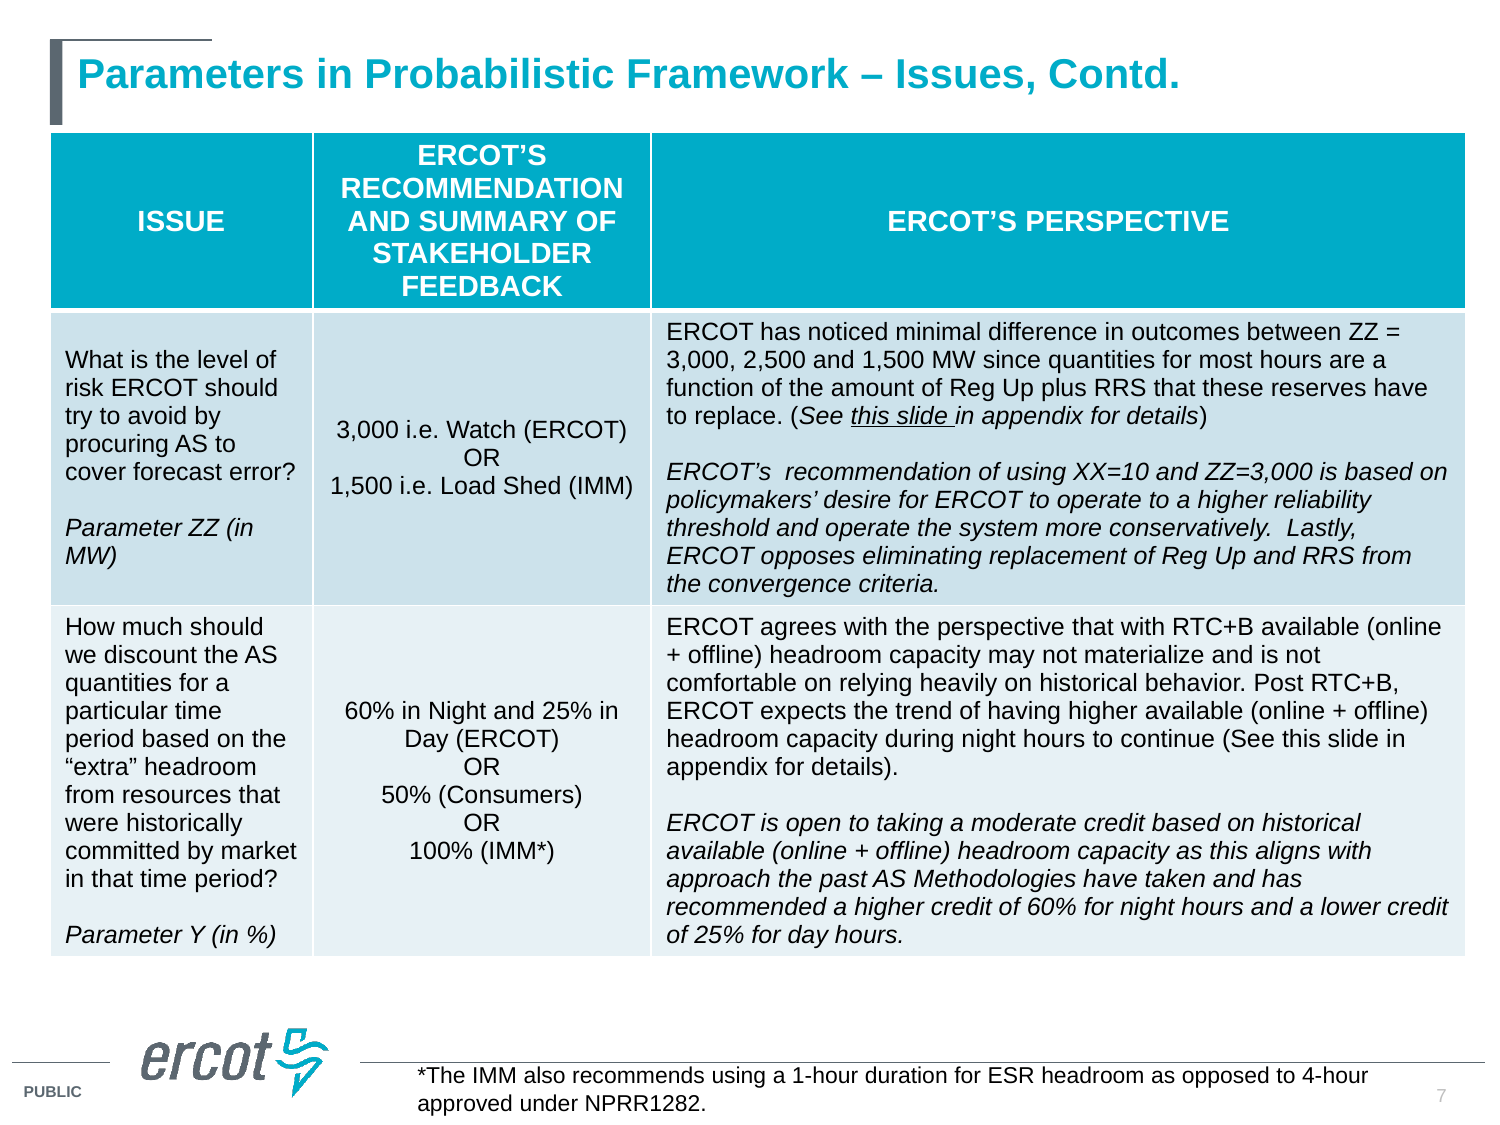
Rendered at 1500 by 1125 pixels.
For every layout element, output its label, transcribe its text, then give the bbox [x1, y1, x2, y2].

table_header Issue [51, 133, 312, 308]
picture [137, 1024, 332, 1100]
table_header ERCOT’s Recommendation and Summary of Stakeholder Feedback [314, 133, 650, 308]
text_box *The IMM also recommends using a 1-hour duration for ESR headroom as opposed to 4-hour approved under NPRR1282. [402, 1053, 1450, 1124]
table_cell 3,000 i.e. Watch (ERCOT) OR 1,500 i.e. Load Shed (IMM) [314, 313, 650, 605]
table_cell ERCOT has noticed minimal difference in outcomes between ZZ = 3,000, 2,500 and 1,500 MW since quantities for most hours are a function of the amount of Reg Up plus RRS that these reserves have to replace. (See this slide in appendix for details) ERCOT’s recommendation of using XX=10 and ZZ=3,000 is based on policymakers’ desire for ERCOT to operate to a higher reliability threshold and operate the system more conservatively. Lastly, ERCOT opposes eliminating replacement of Reg Up and RRS from the convergence criteria. [652, 313, 1465, 605]
table_cell What is the level of risk ERCOT should try to avoid by procuring AS to cover forecast error? Parameter ZZ (in MW) [51, 313, 312, 605]
table_header ERCOT’s Perspective [652, 133, 1465, 308]
table_cell 60% in Night and 25% in Day (ERCOT) OR 50% (Consumers) OR 100% (IMM*) [314, 606, 650, 956]
table_cell ERCOT agrees with the perspective that with RTC+B available (online + offline) headroom capacity may not materialize and is not comfortable on relying heavily on historical behavior. Post RTC+B, ERCOT expects the trend of having higher available (online + offline) headroom capacity during night hours to continue (See this slide in appendix for details). ERCOT is open to taking a moderate credit based on historical available (online + offline) headroom capacity as this aligns with approach the past AS Methodologies have taken and has recommended a higher credit of 60% for night hours and a lower credit of 25% for day hours. [652, 606, 1465, 956]
table_cell How much should we discount the AS quantities for a particular time period based on the “extra” headroom from resources that were historically committed by market in that time period? Parameter Y (in %) [51, 606, 312, 956]
title Parameters in Probabilistic Framework – Issues, Contd. [62, 39, 1450, 125]
